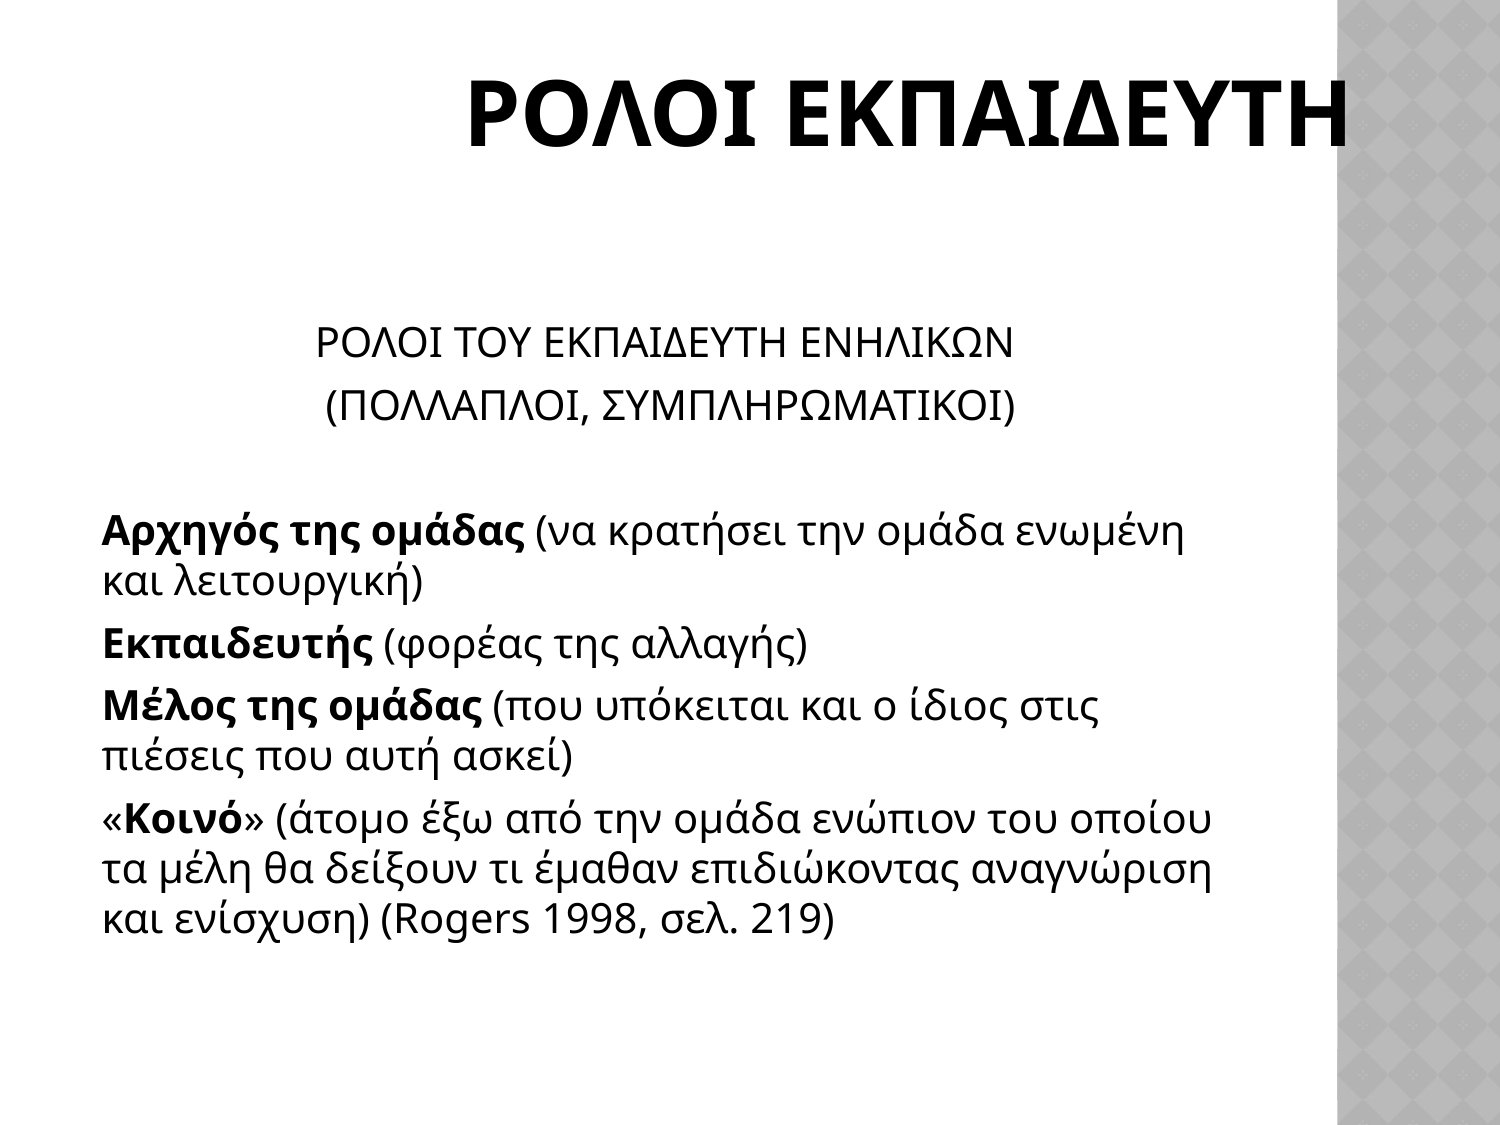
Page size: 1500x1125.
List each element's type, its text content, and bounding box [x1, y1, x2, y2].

list ΡΟΛΟΙ ΤΟΥ ΕΚΠΑΙΔΕΥΤΗ ΕΝΗΛΙΚΩΝ (ΠΟΛΛΑΠΛΟΙ, ΣΥΜΠΛΗΡΩΜΑΤΙΚΟΙ) Αρχηγός της ομάδας (να κρατήσει την ομάδα ενωμένη και λειτουργική) Εκπαιδευτής (φορέας της αλλαγής) Μέλος της ομάδας (που υπόκειται και ο ίδιος στις πιέσεις που αυτή ασκεί) «Κοινό» (άτομο έξω από την ομάδα ενώπιον του οποίου τα μέλη θα δείξουν τι έμαθαν επιδιώκοντας αναγνώριση και ενίσχυση) (Rogers 1998, σελ. 219) [86, 210, 1254, 1012]
title ΡΟΛΟΙ ΕΚΠΑΙΔΕΥΤΗ [86, 54, 1362, 197]
